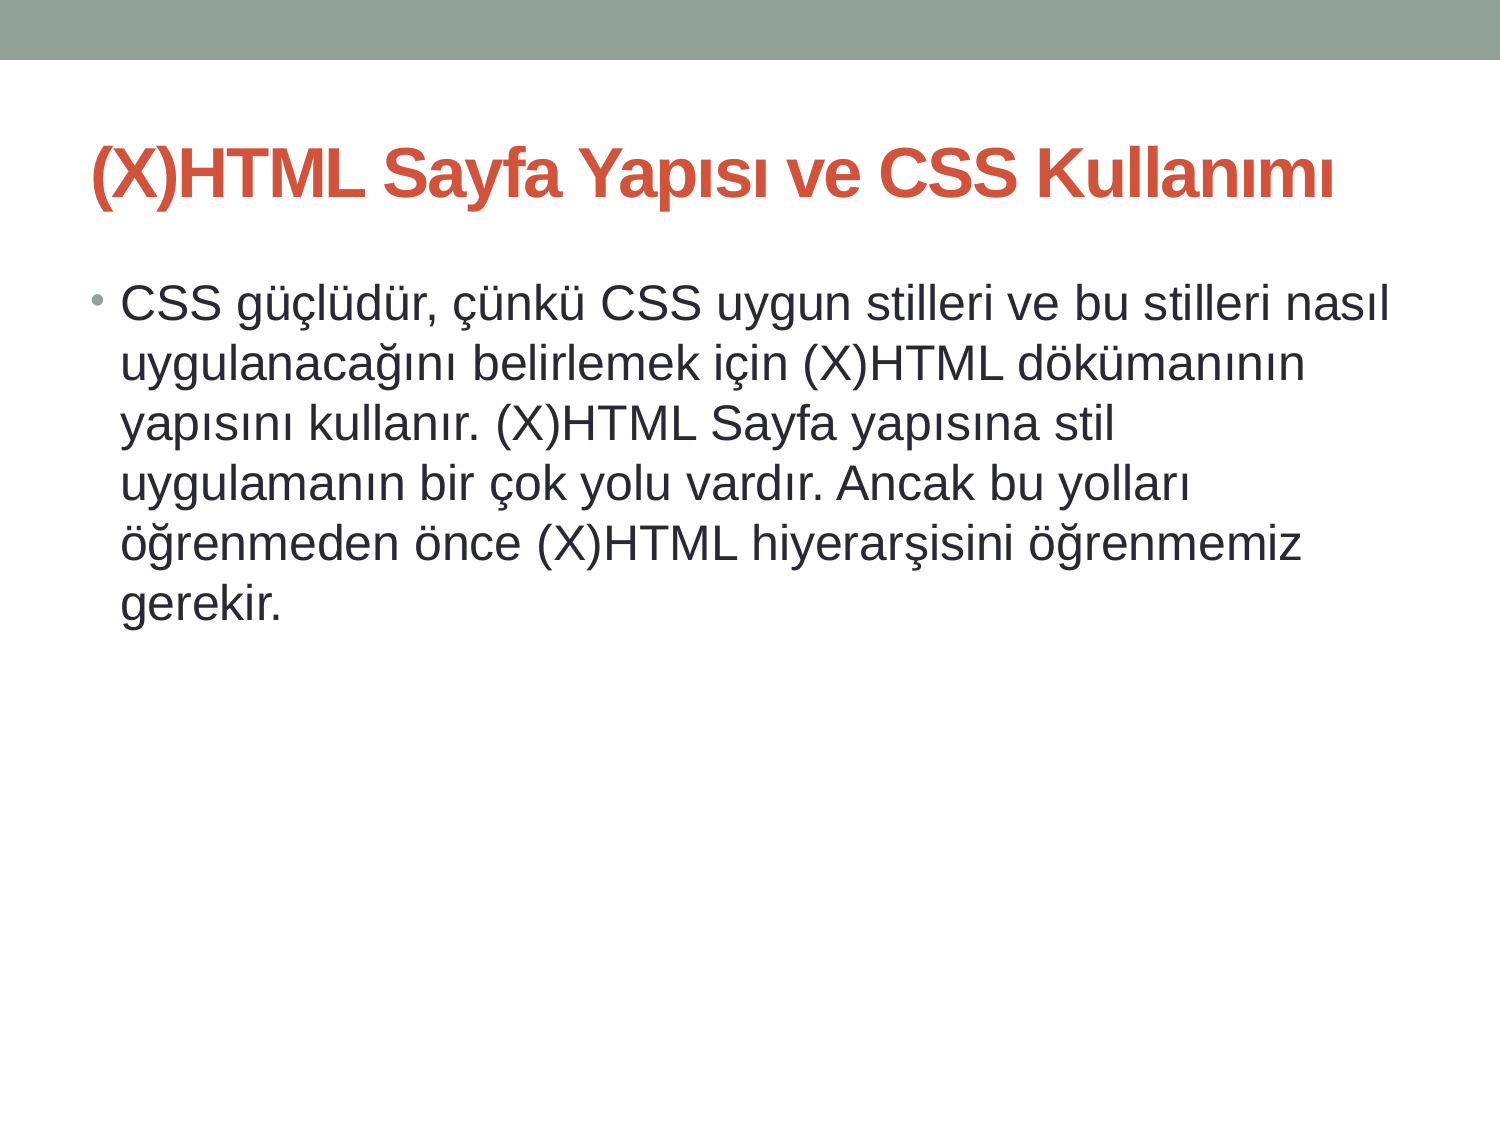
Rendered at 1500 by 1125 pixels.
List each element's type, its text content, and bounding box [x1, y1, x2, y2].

list CSS güçlüdür, çünkü CSS uygun stilleri ve bu stilleri nasıl uygulanacağını belirlemek için (X)HTML dökümanının yapısını kullanır. (X)HTML Sayfa yapısına stil uygulamanın bir çok yolu vardır. Ancak bu yolları öğrenmeden önce (X)HTML hiyerarşisini öğrenmemiz gerekir. [75, 262, 1425, 1063]
title (X)HTML Sayfa Yapısı ve CSS Kullanımı [75, 87, 1425, 250]
